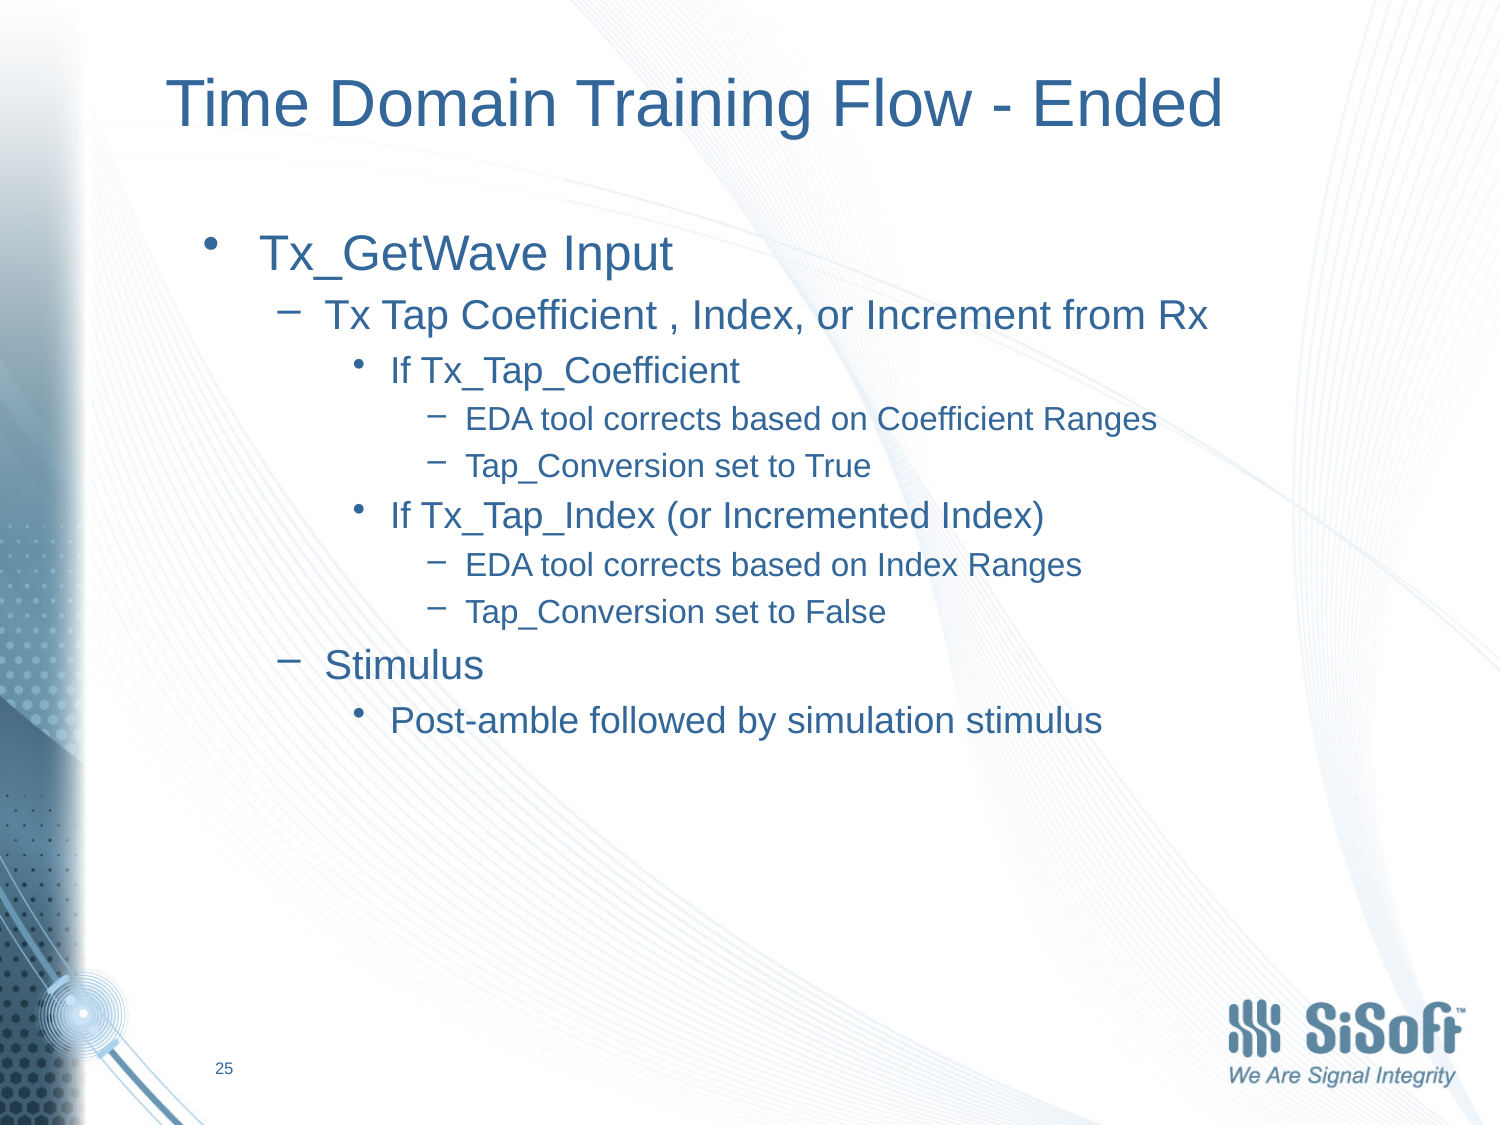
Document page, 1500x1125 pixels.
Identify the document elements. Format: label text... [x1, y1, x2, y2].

picture [0, 0, 1500, 1125]
footer 25 [200, 1050, 975, 1104]
title Time Domain Training Flow - Ended [150, 24, 1300, 175]
list Tx_GetWave Input Tx Tap Coefficient , Index, or Increment from Rx If Tx_Tap_Coefficient EDA tool corrects based on Coefficient Ranges Tap_Conversion set to True If Tx_Tap_Index (or Incremented Index) EDA tool corrects based on Index Ranges Tap_Conversion set to False Stimulus Post-amble followed by simulation stimulus [187, 212, 1363, 963]
